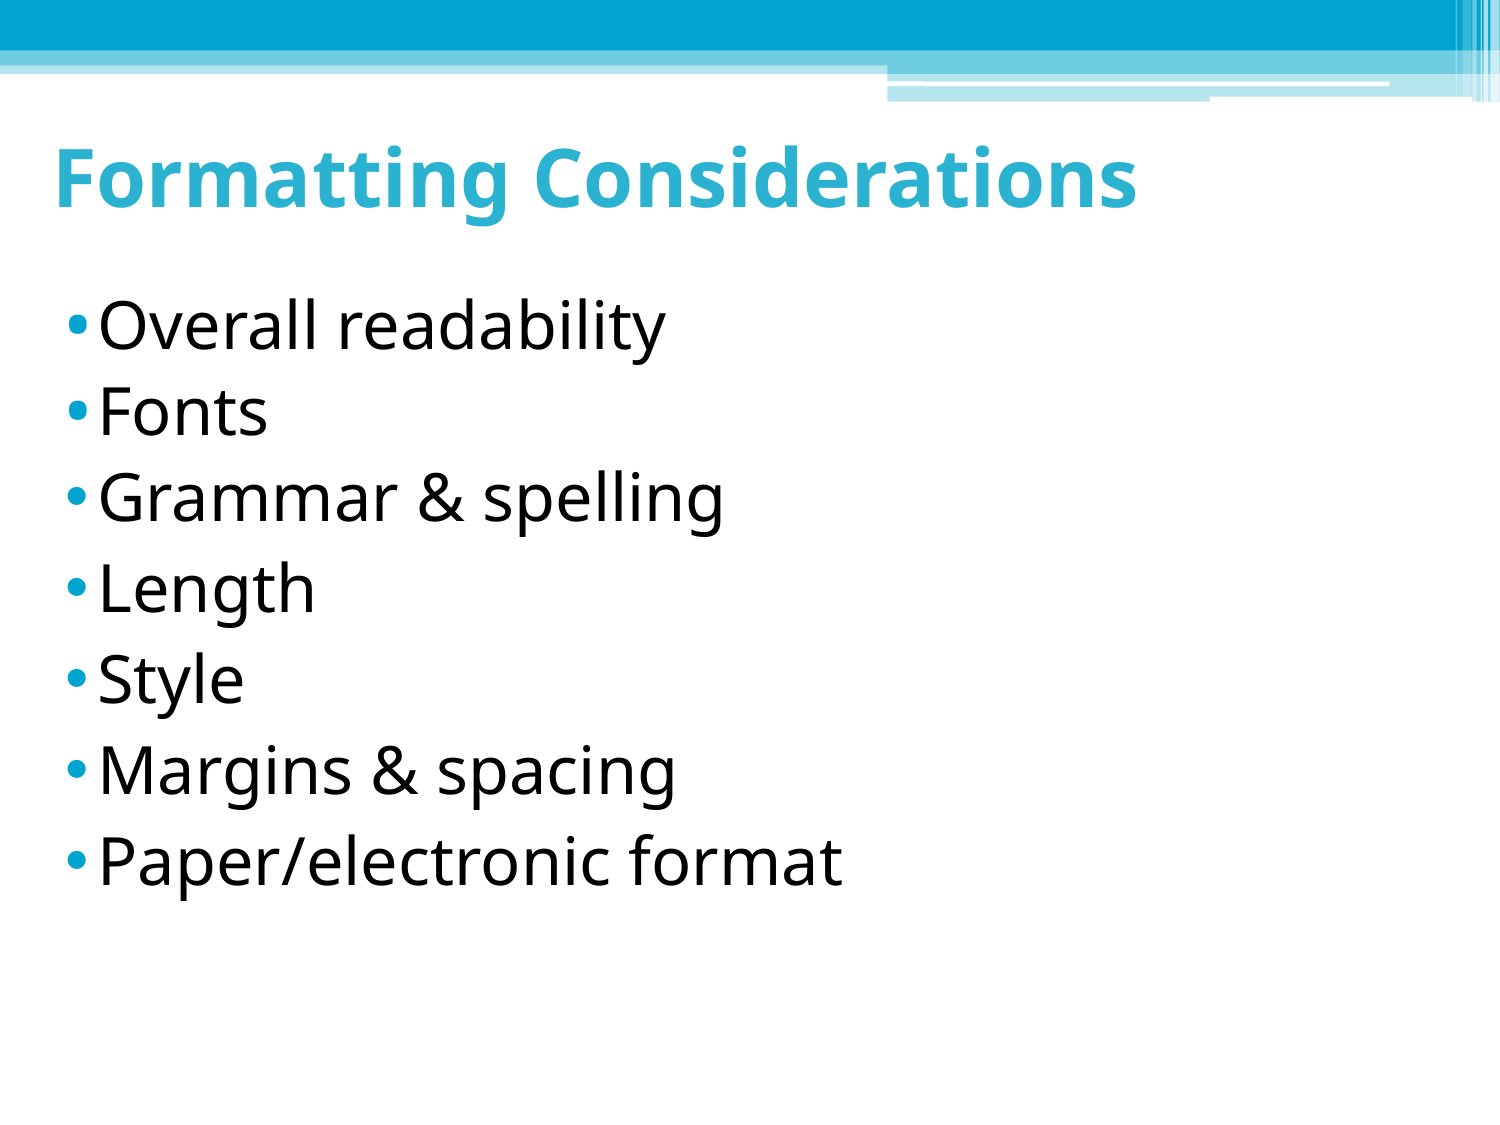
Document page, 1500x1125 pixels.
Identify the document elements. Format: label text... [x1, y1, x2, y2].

title Formatting Considerations [37, 87, 1388, 263]
list Overall readability Fonts Grammar & spelling Length Style Margins & spacing Paper/electronic format [37, 275, 1438, 1088]
